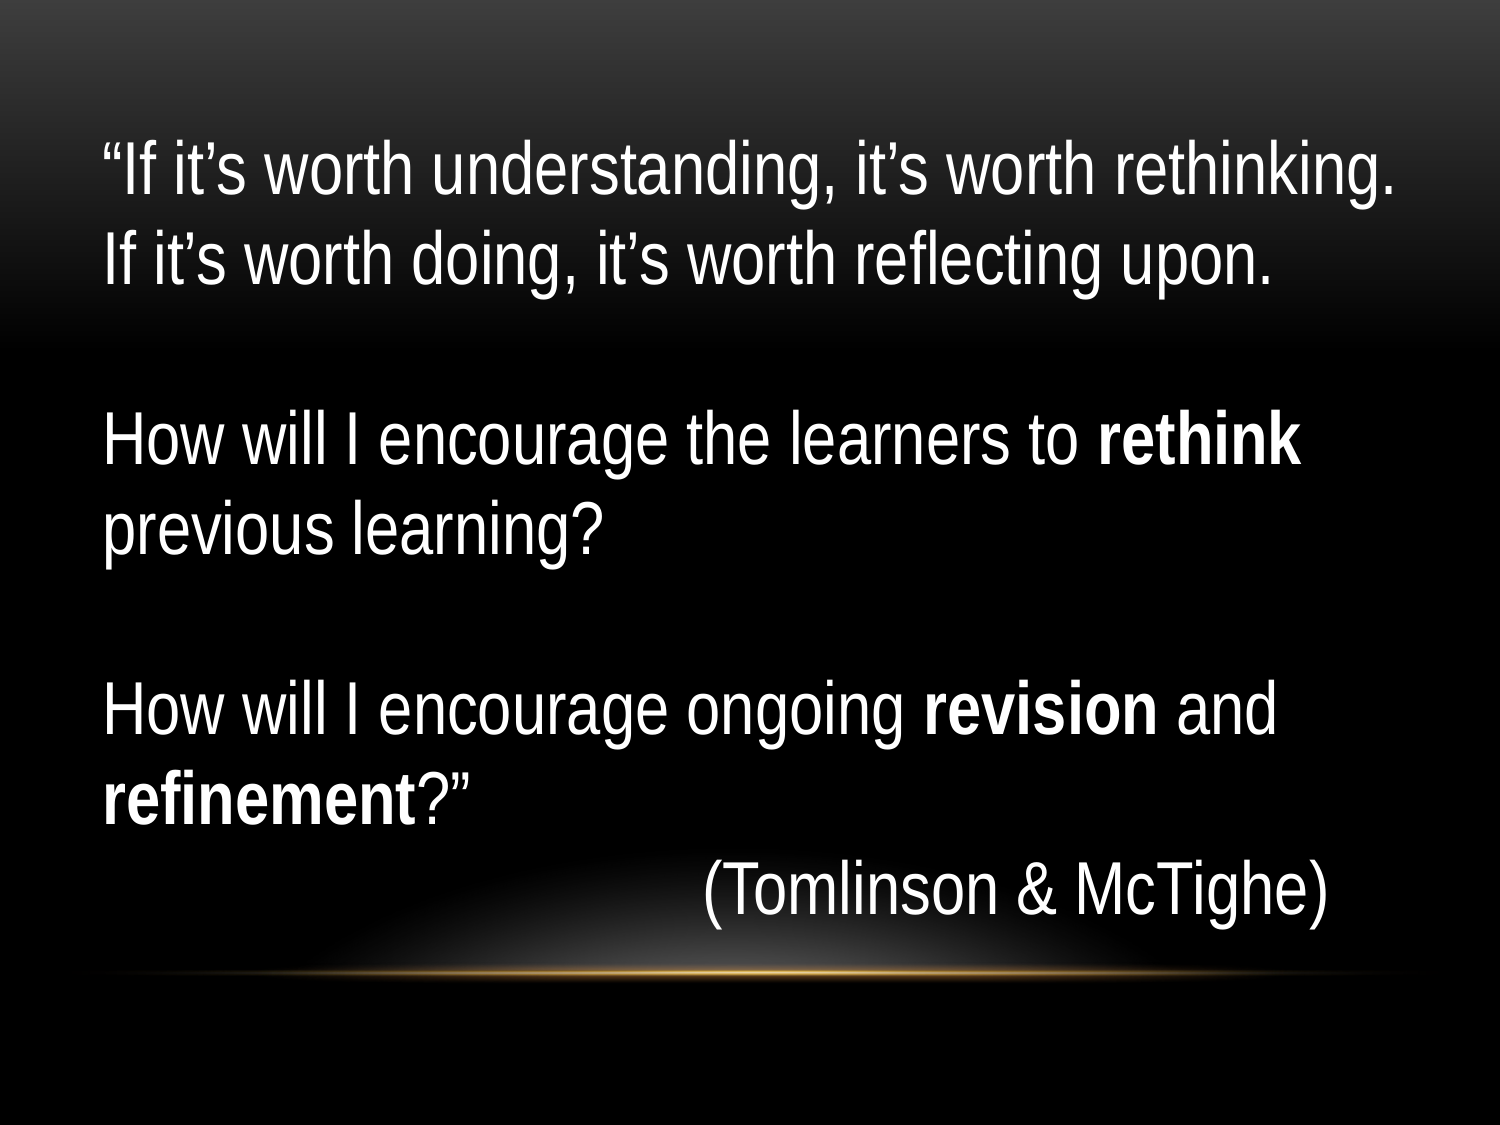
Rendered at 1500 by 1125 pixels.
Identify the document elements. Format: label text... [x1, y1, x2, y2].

picture [0, 0, 1500, 1125]
text_box “If it’s worth understanding, it’s worth rethinking. If it’s worth doing, it’s worth reflecting upon. How will I encourage the learners to rethink previous learning? How will I encourage ongoing revision and refinement?” (Tomlinson & McTighe) [87, 112, 1450, 938]
